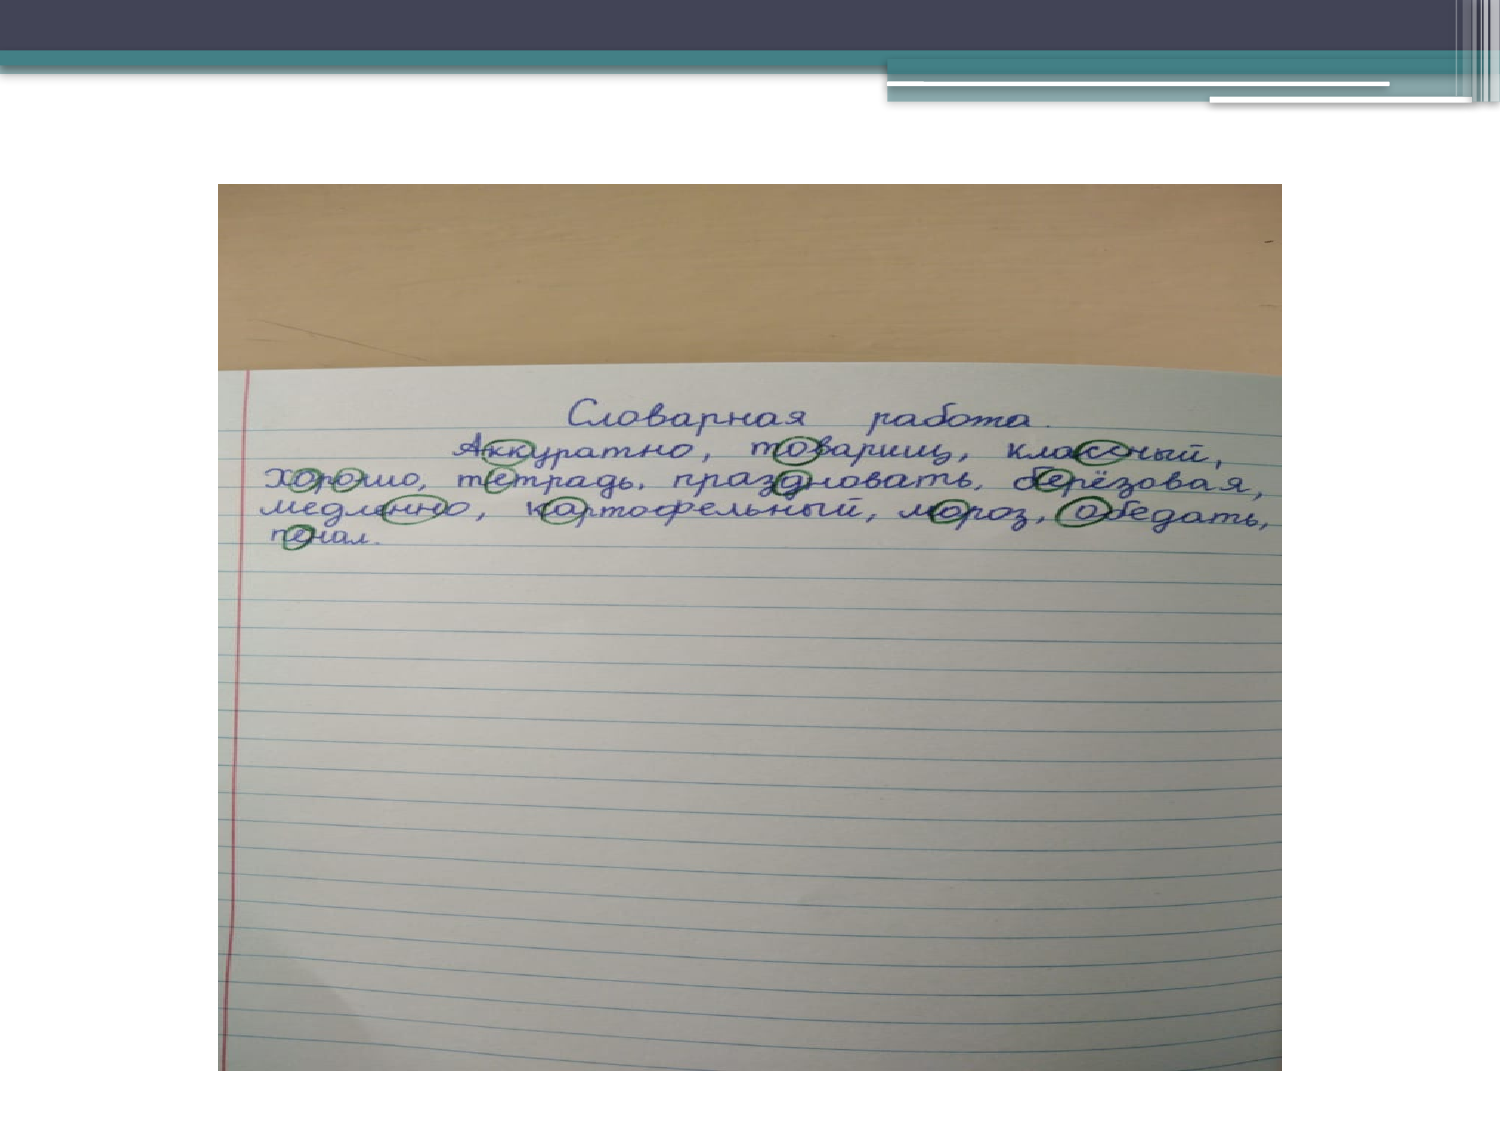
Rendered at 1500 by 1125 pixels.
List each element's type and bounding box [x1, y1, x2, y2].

list [218, 184, 1282, 1071]
